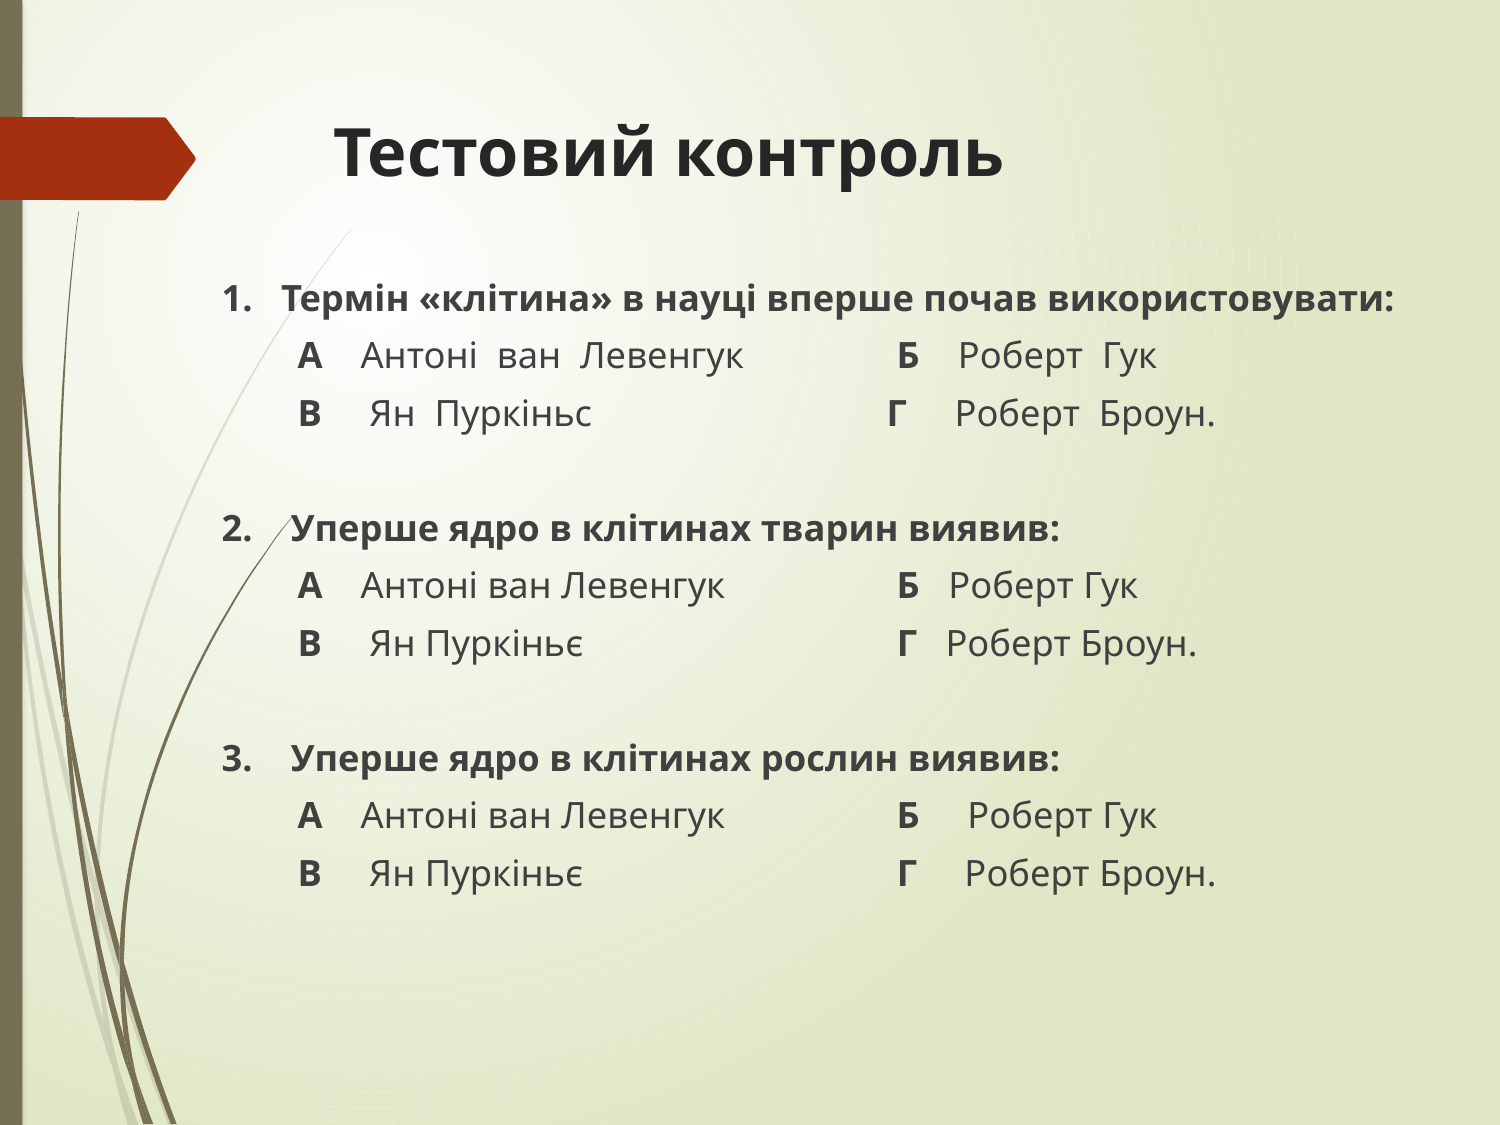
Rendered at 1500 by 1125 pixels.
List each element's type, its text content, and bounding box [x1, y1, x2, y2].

list 1. Термін «клітина» в науці вперше почав використовувати: А Антоні ван Левенгук Б Роберт Гук В Ян Пуркіньс Г Роберт Броун. 2. Уперше ядро в клітинах тварин виявив: А Антоні ван Левенгук Б Роберт Гук В Ян Пуркіньє Г Роберт Броун. 3. Уперше ядро в клітинах рослин виявив: А Антоні ван Левенгук Б Роберт Гук В Ян Пуркіньє Г Роберт Броун. [206, 267, 1416, 1000]
title Тестовий контроль [319, 102, 1416, 267]
